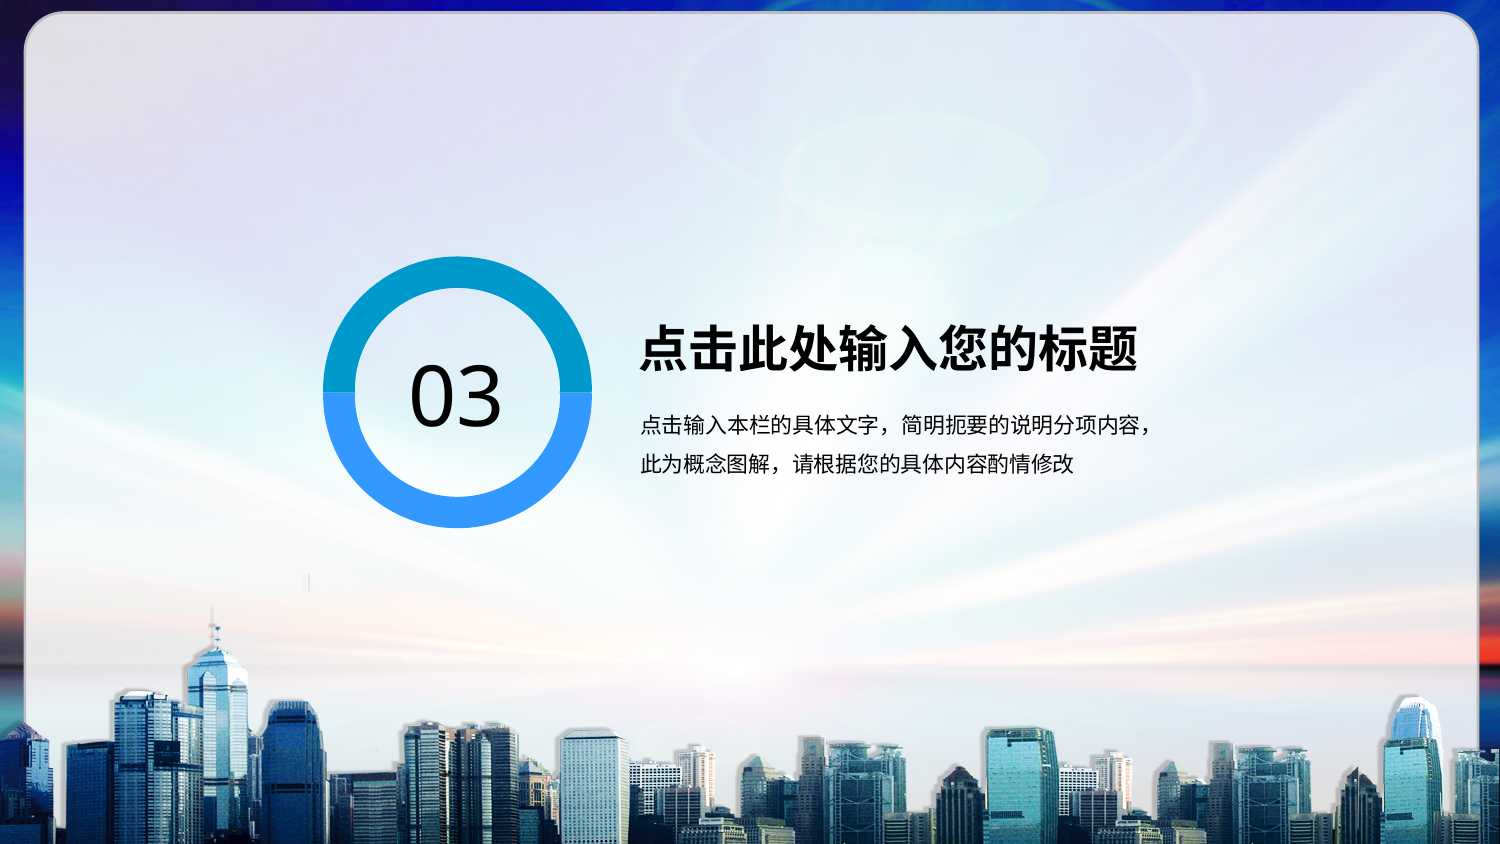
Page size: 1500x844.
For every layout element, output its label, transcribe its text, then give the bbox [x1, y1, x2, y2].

picture [0, 0, 1500, 844]
text_box 03 [395, 336, 517, 449]
text_box [323, 393, 592, 529]
text_box [323, 256, 592, 393]
text_box 点击输入本栏的具体文字，简明扼要的说明分项内容，此为概念图解，请根据您的具体内容酌情修改 [629, 392, 1153, 483]
text_box 点击此处输入您的标题 [626, 312, 1151, 384]
